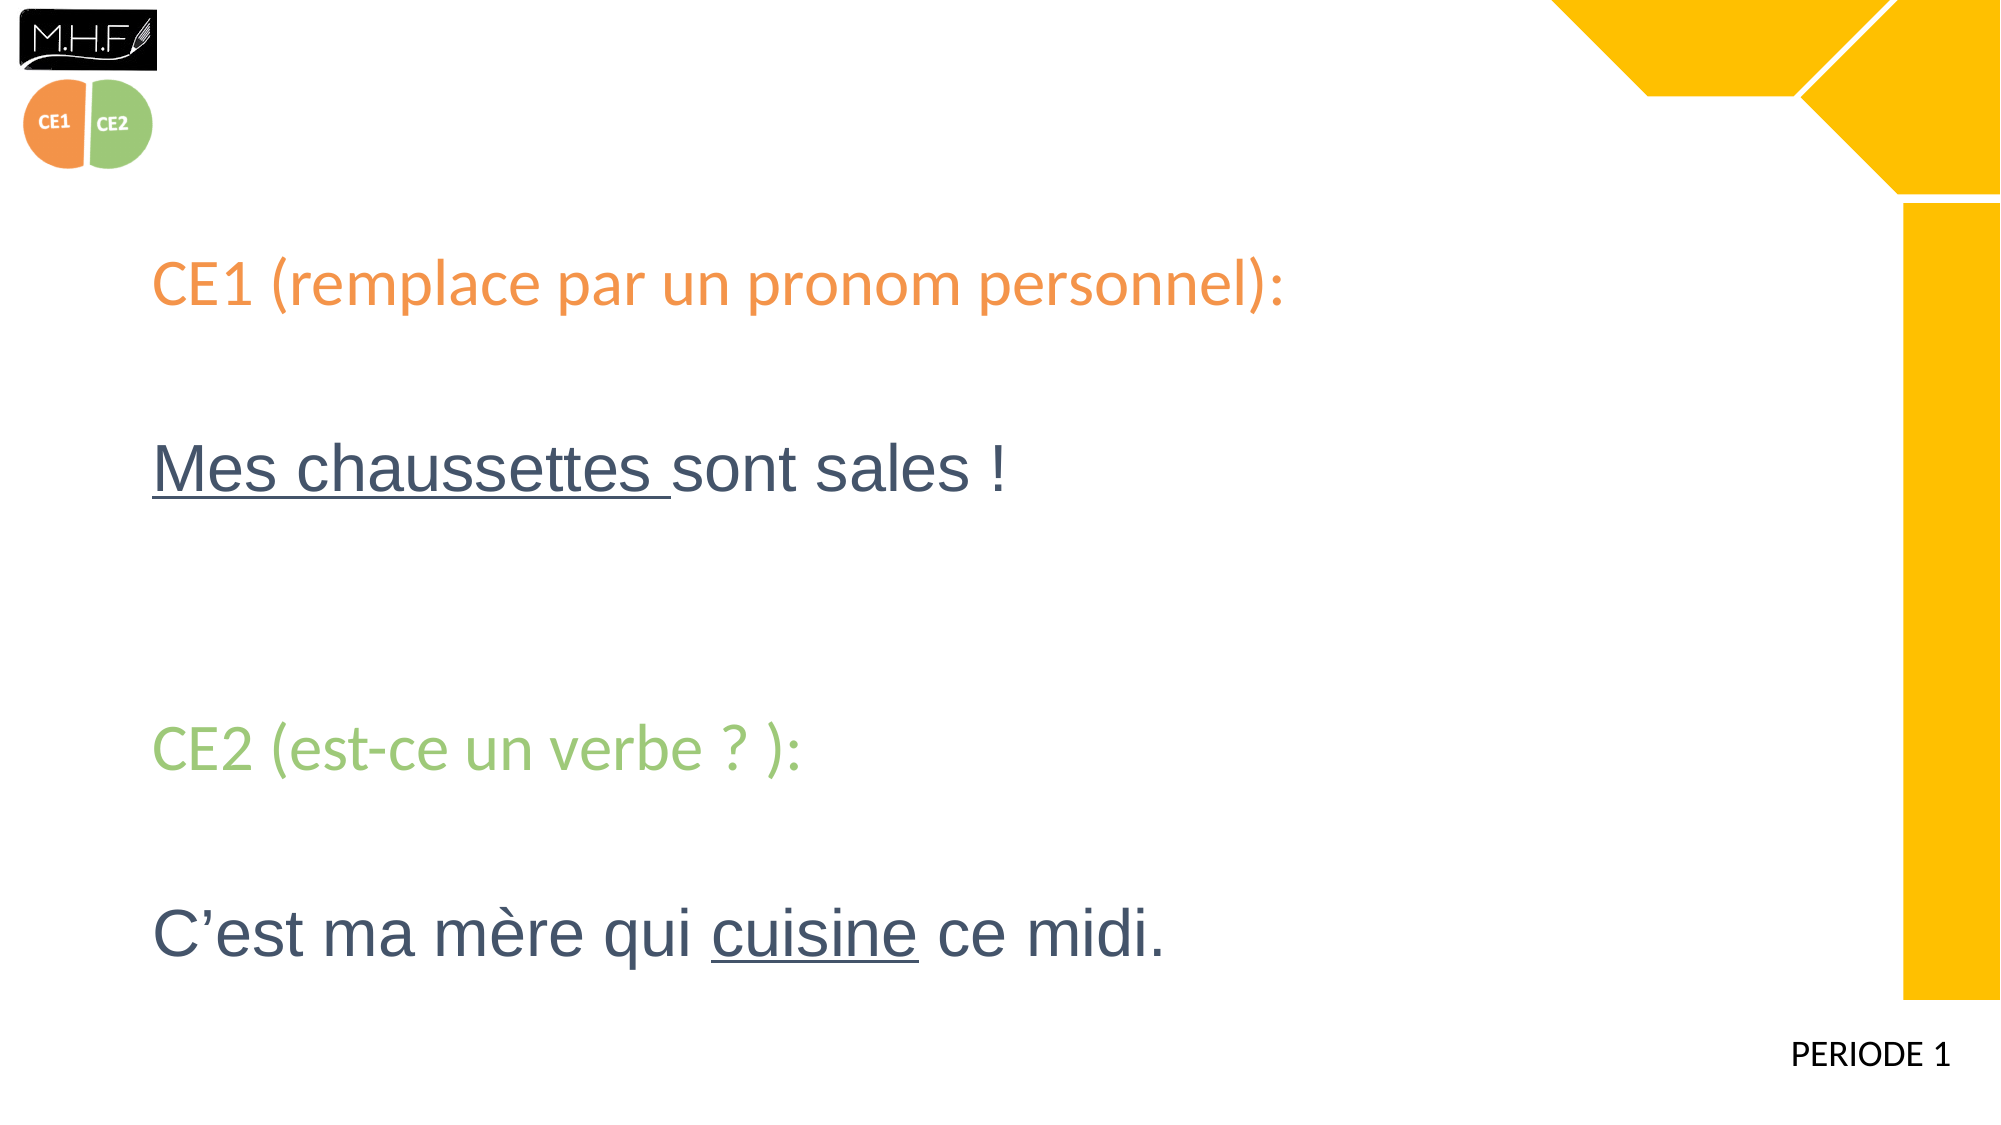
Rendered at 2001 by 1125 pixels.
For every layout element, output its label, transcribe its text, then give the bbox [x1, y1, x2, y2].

text_box [1799, 0, 2000, 196]
text_box PERIODE 1 [1362, 1021, 1967, 1082]
text_box [1902, 202, 2000, 1001]
list CE1 (remplace par un pronom personnel): Mes chaussettes sont sales ! CE2 (est-ce un verbe ? ): C’est ma mère qui cuisine ce midi. [137, 240, 1863, 1014]
picture [1, 7, 177, 207]
text_box [1549, 0, 1892, 98]
